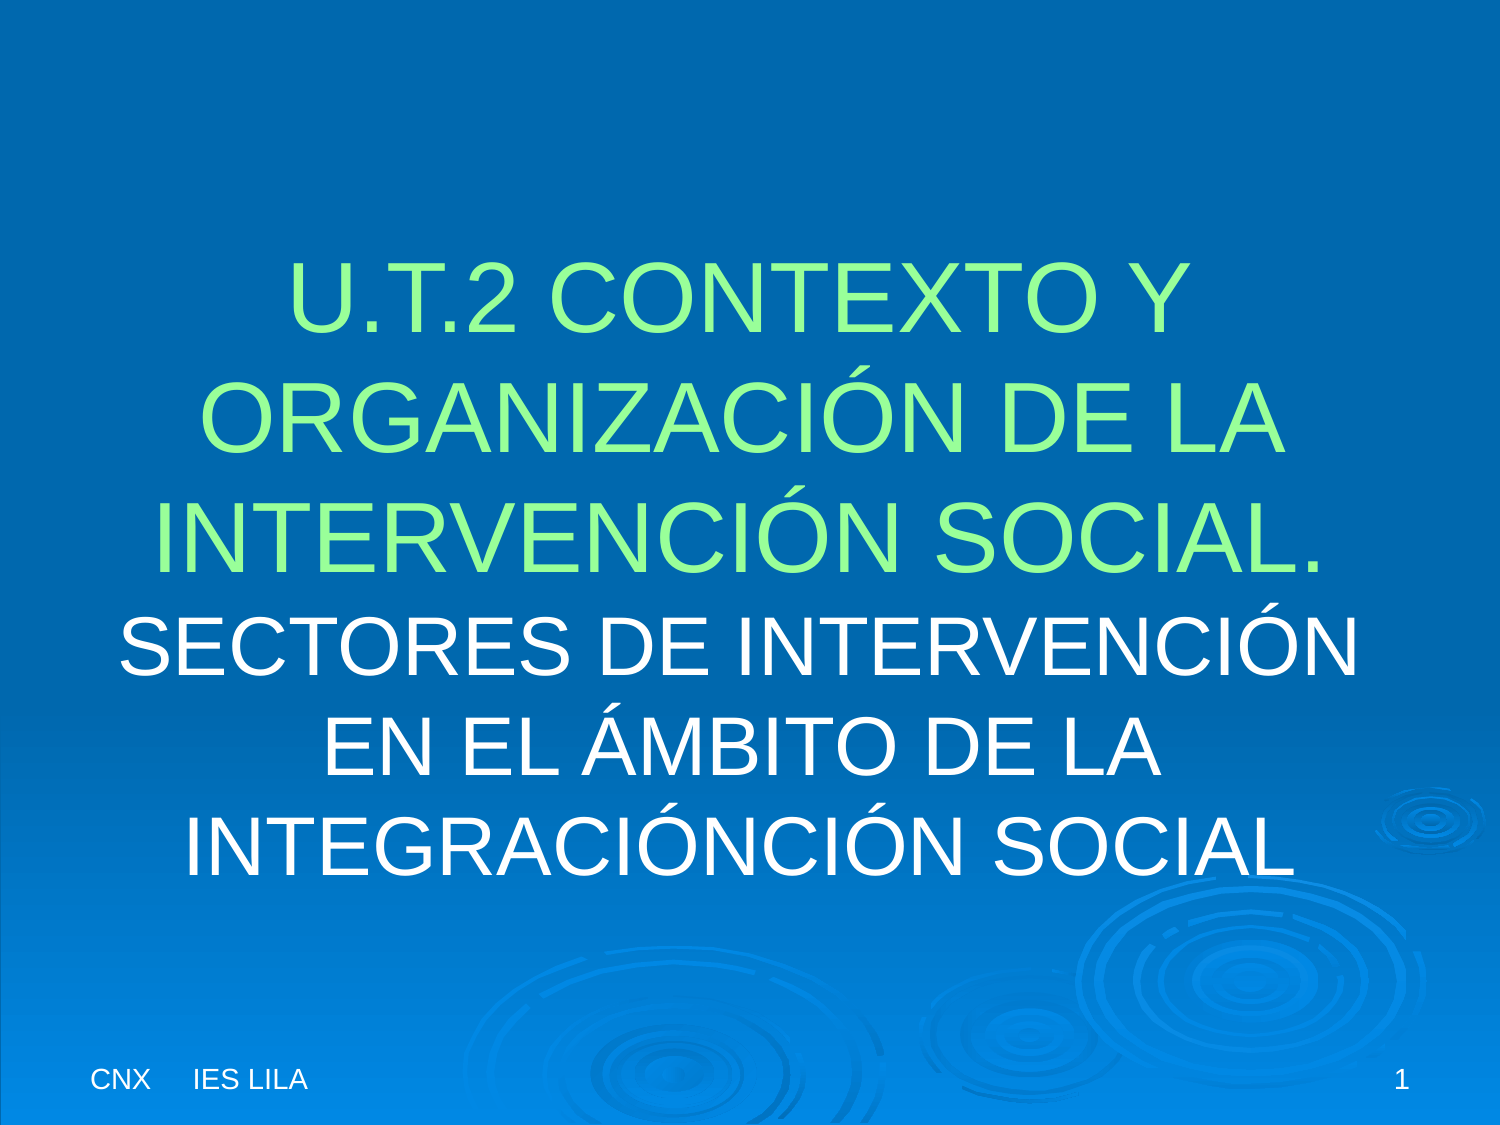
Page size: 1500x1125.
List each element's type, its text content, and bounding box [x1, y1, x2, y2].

slide_number 1 [1074, 1024, 1426, 1103]
slide_number CNX IES LILA [74, 1024, 426, 1103]
title U.T.2 CONTEXTO Y ORGANIZACIÓN DE LA INTERVENCIÓN SOCIAL. SECTORES DE INTERVENCIÓN EN EL ÁMBITO DE LA INTEGRACIÓNCIÓN SOCIAL [64, 160, 1416, 965]
